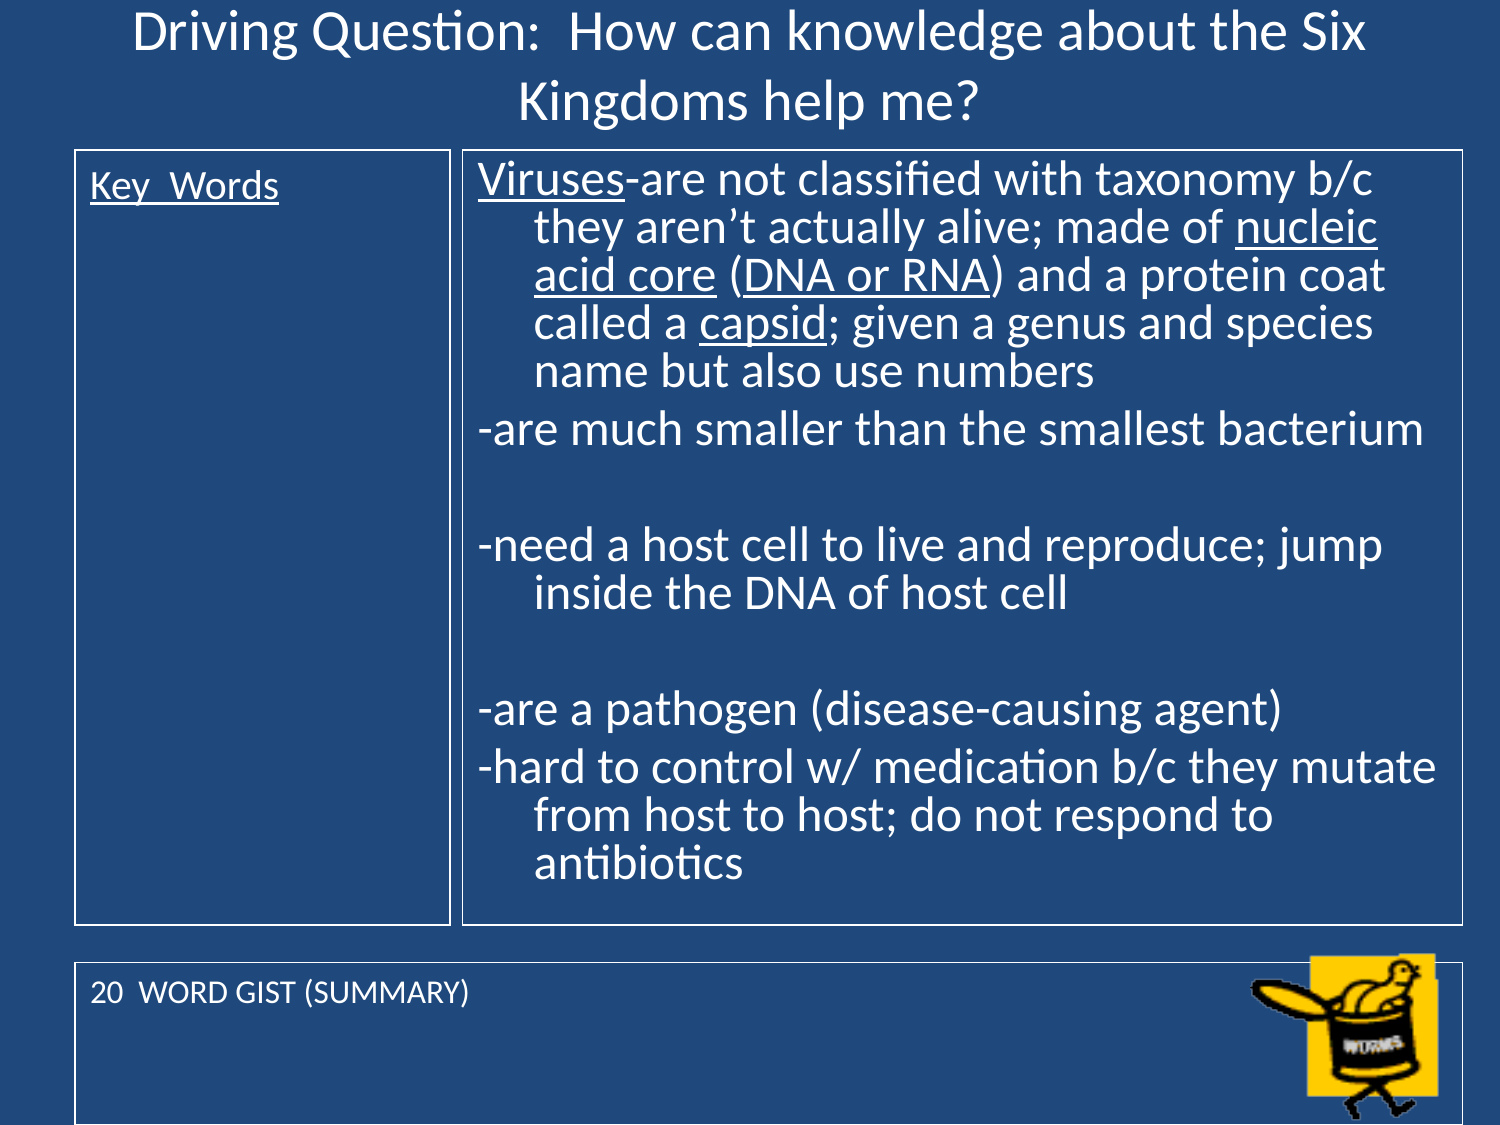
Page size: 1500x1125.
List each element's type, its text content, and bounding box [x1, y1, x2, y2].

list Viruses-are not classified with taxonomy b/c they aren’t actually alive; made of nucleic acid core (DNA or RNA) and a protein coat called a capsid; given a genus and species name but also use numbers -are much smaller than the smallest bacterium -need a host cell to live and reproduce; jump inside the DNA of host cell -are a pathogen (disease-causing agent) -hard to control w/ medication b/c they mutate from host to host; do not respond to antibiotics [462, 149, 1463, 926]
picture [1249, 924, 1451, 1125]
list 20 WORD GIST (SUMMARY) [1454, 962, 1463, 1125]
list Key Words [74, 149, 451, 926]
list 20 WORD GIST (SUMMARY) [74, 962, 1244, 1125]
title Driving Question: How can knowledge about the Six Kingdoms help me? [74, 0, 1426, 126]
